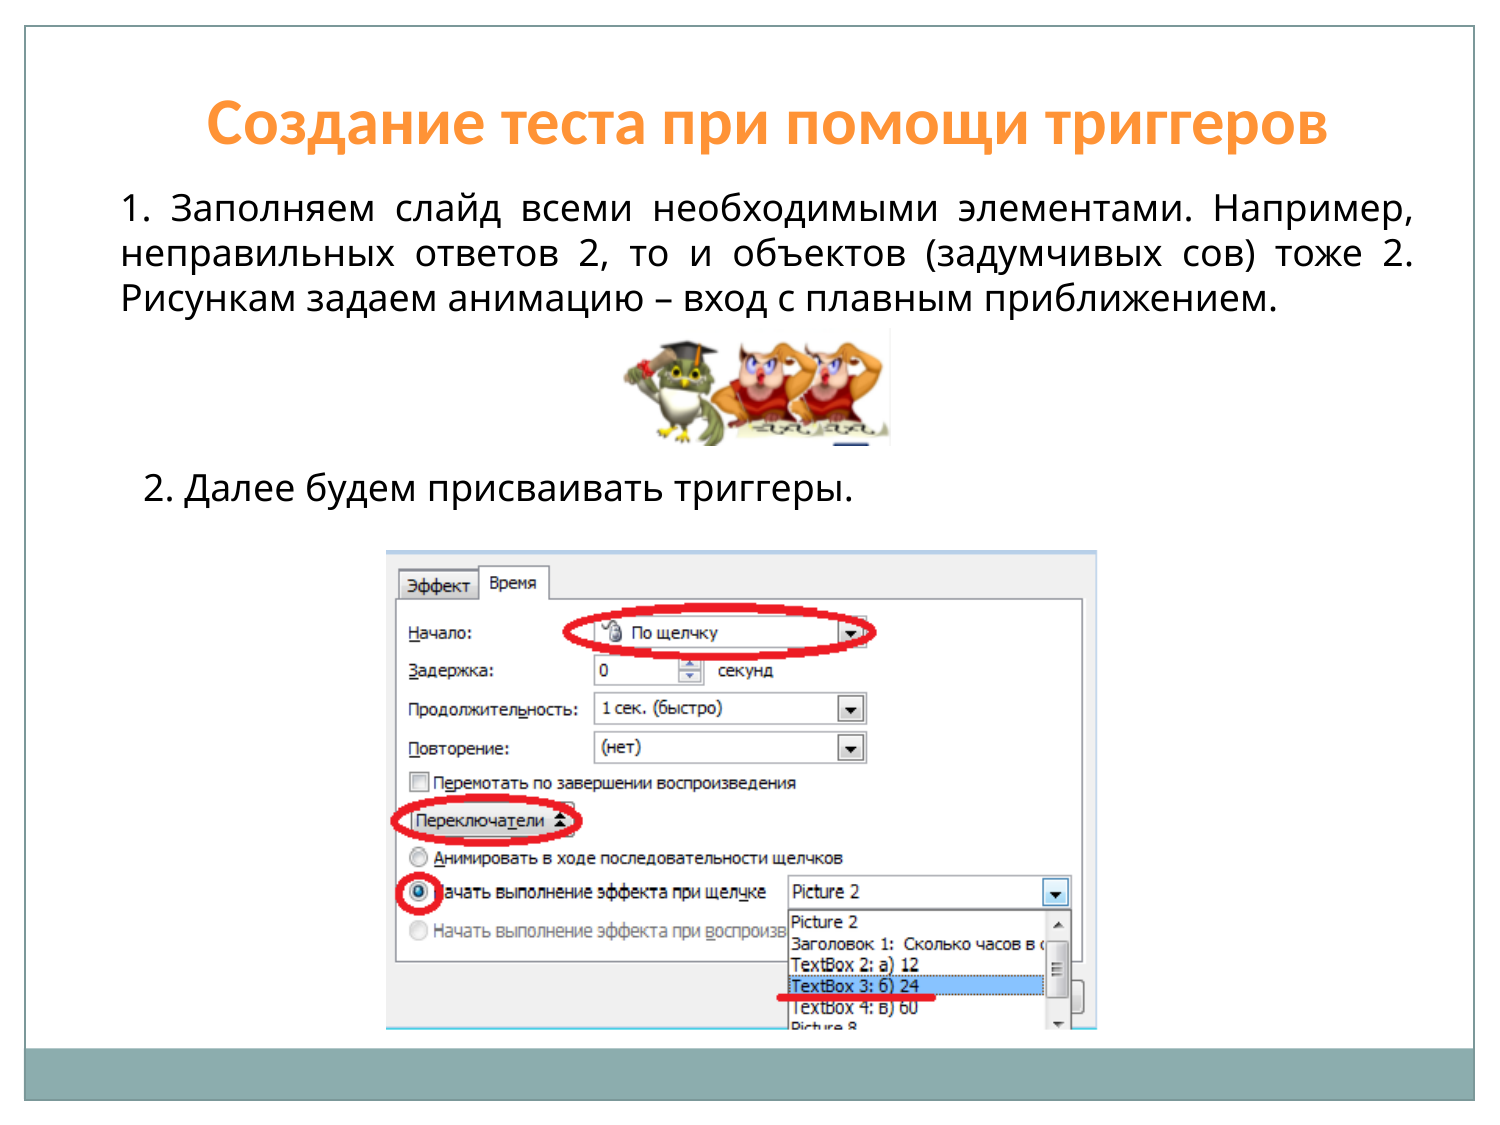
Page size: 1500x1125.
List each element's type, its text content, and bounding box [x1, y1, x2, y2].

text_box 1. Заполняем слайд всеми необходимыми элементами. Например, неправильных ответов 2, то и объектов (задумчивых сов) тоже 2. Рисункам задаем анимацию – вход с плавным приближением. [105, 176, 1430, 327]
text_box 2. Далее будем присваивать триггеры. [128, 456, 880, 517]
picture [550, 327, 891, 446]
text_box [0, 0, 1500, 75]
picture [386, 550, 1102, 1045]
text_box Создание теста при помощи триггеров [193, 75, 1346, 165]
